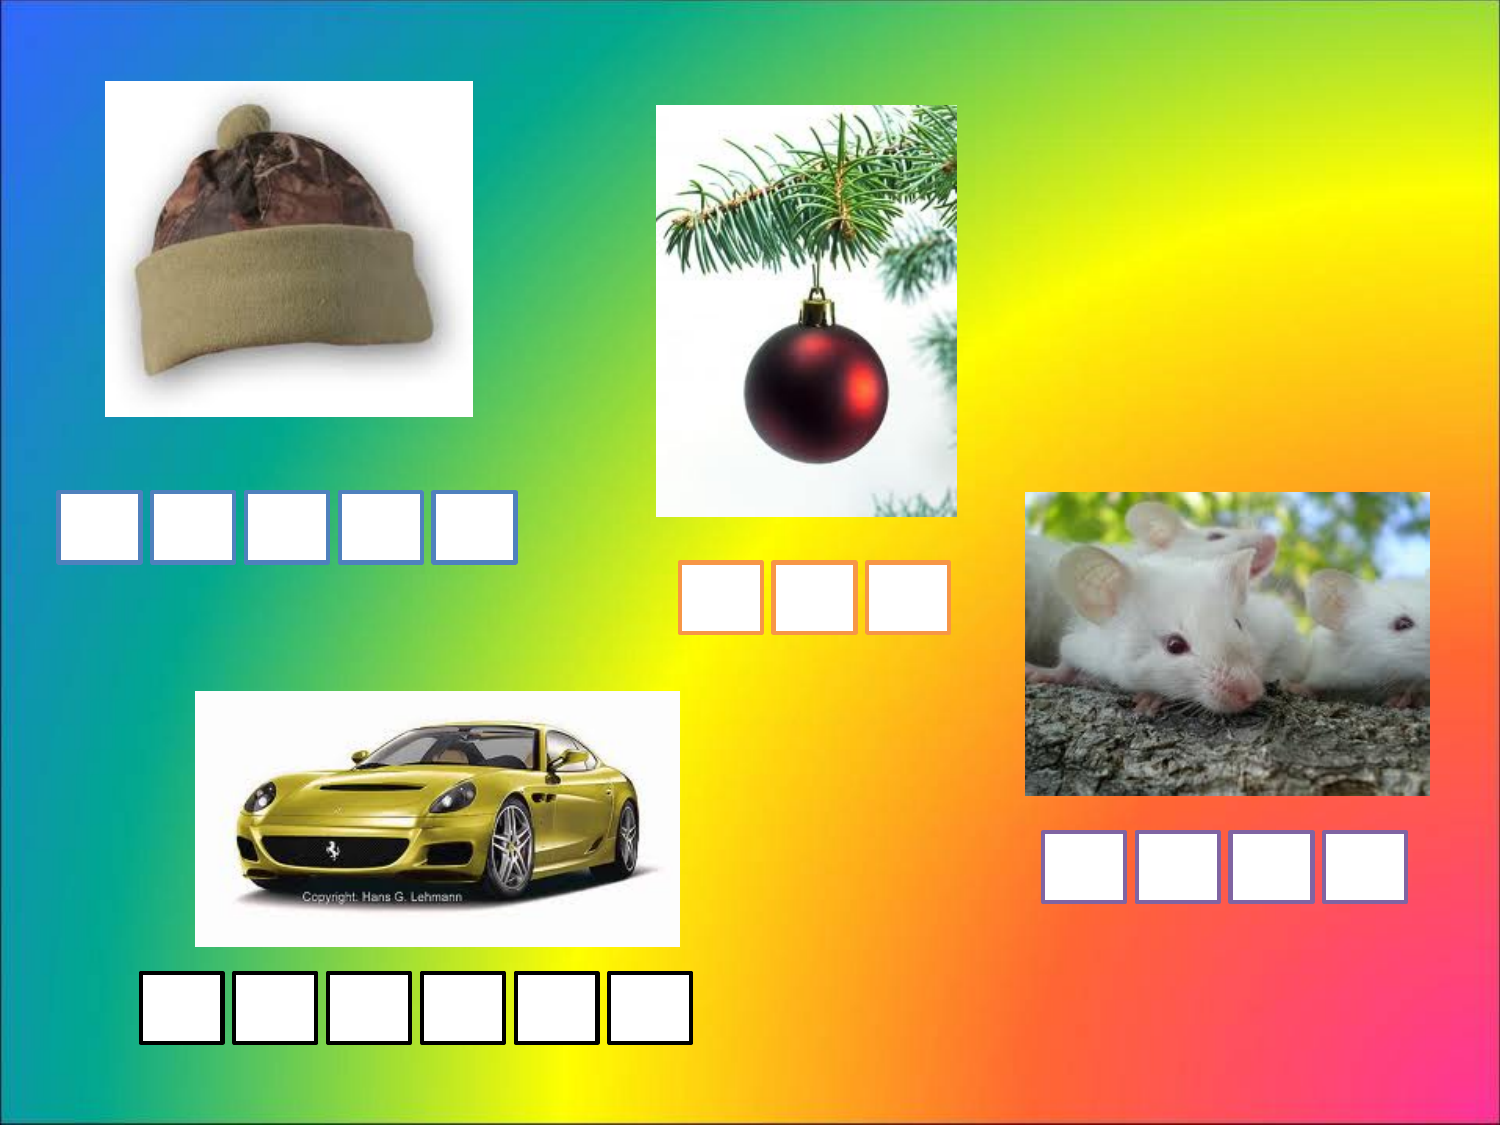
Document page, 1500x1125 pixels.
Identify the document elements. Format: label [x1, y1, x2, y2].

text_box [771, 560, 858, 635]
text_box [514, 971, 600, 1045]
text_box [420, 971, 506, 1045]
text_box [150, 490, 236, 565]
text_box [232, 971, 318, 1045]
text_box [607, 971, 693, 1045]
text_box [431, 490, 518, 565]
text_box [1135, 830, 1221, 904]
text_box [1228, 830, 1315, 904]
text_box [338, 490, 424, 565]
text_box [1322, 830, 1408, 904]
picture [0, 0, 1500, 1125]
text_box [139, 971, 225, 1045]
text_box [326, 971, 412, 1045]
text_box [244, 490, 330, 565]
text_box [56, 490, 143, 565]
text_box [1041, 830, 1127, 904]
text_box [678, 560, 764, 635]
text_box [865, 560, 951, 635]
